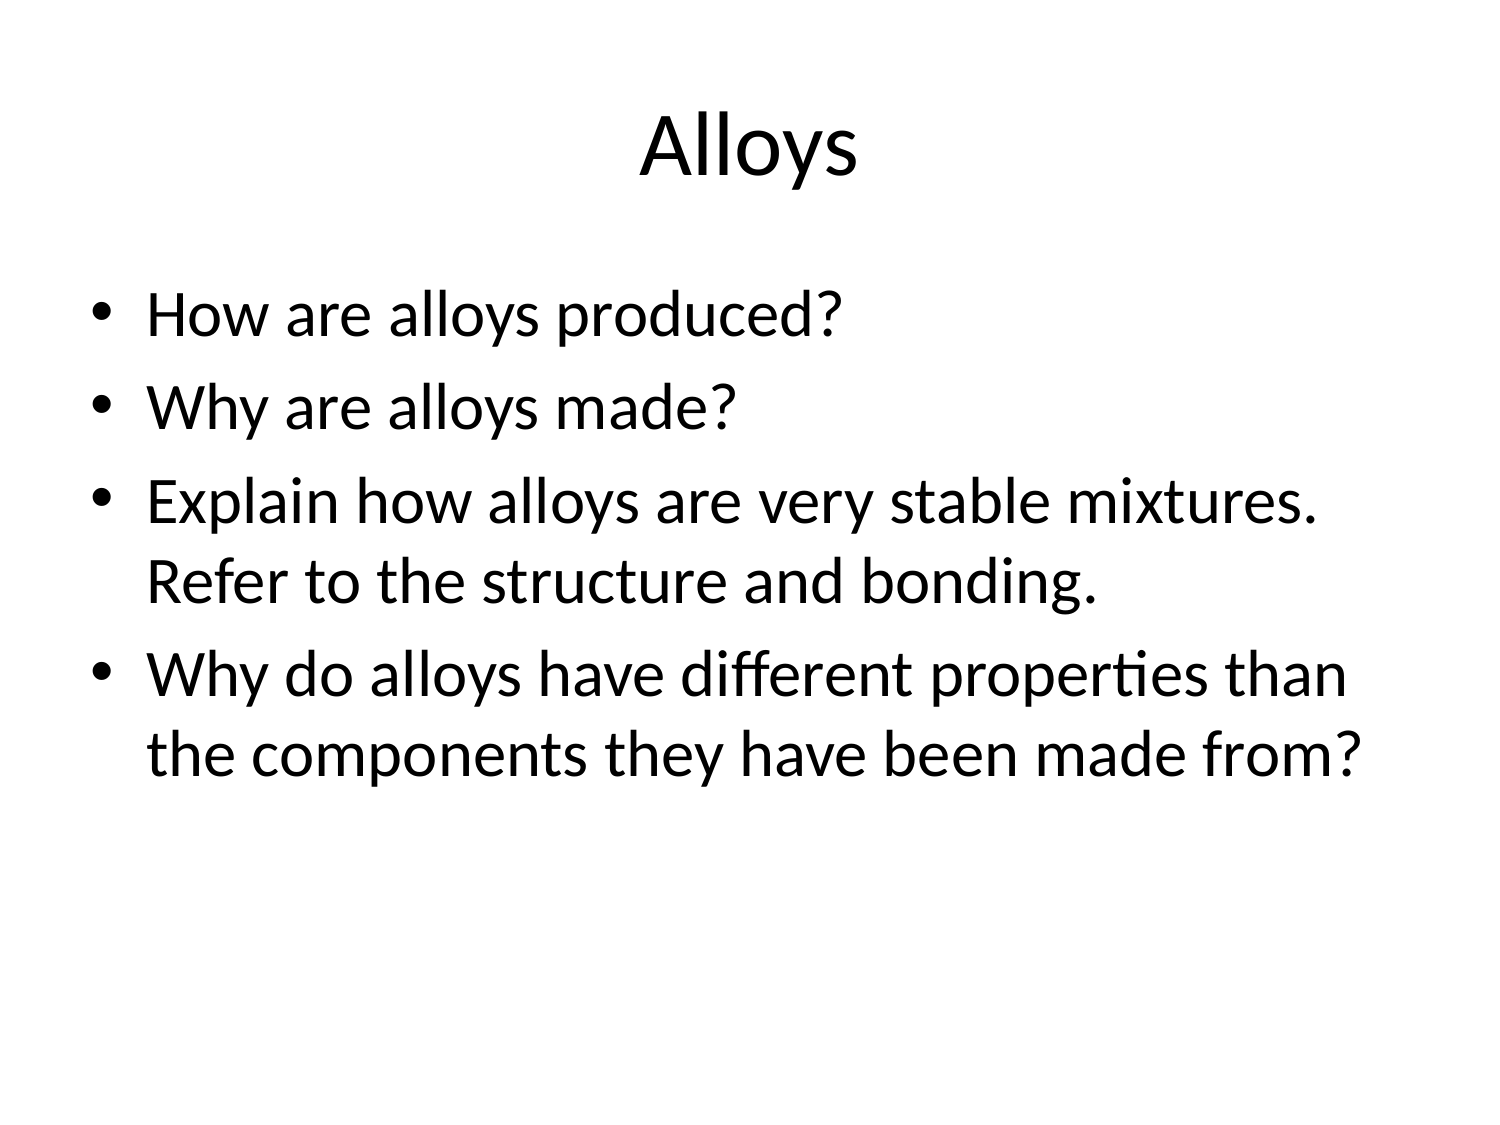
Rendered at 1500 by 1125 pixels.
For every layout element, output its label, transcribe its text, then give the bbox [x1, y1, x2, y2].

title Alloys [75, 45, 1425, 233]
list How are alloys produced? Why are alloys made? Explain how alloys are very stable mixtures. Refer to the structure and bonding. Why do alloys have different properties than the components they have been made from? [75, 262, 1425, 1005]
